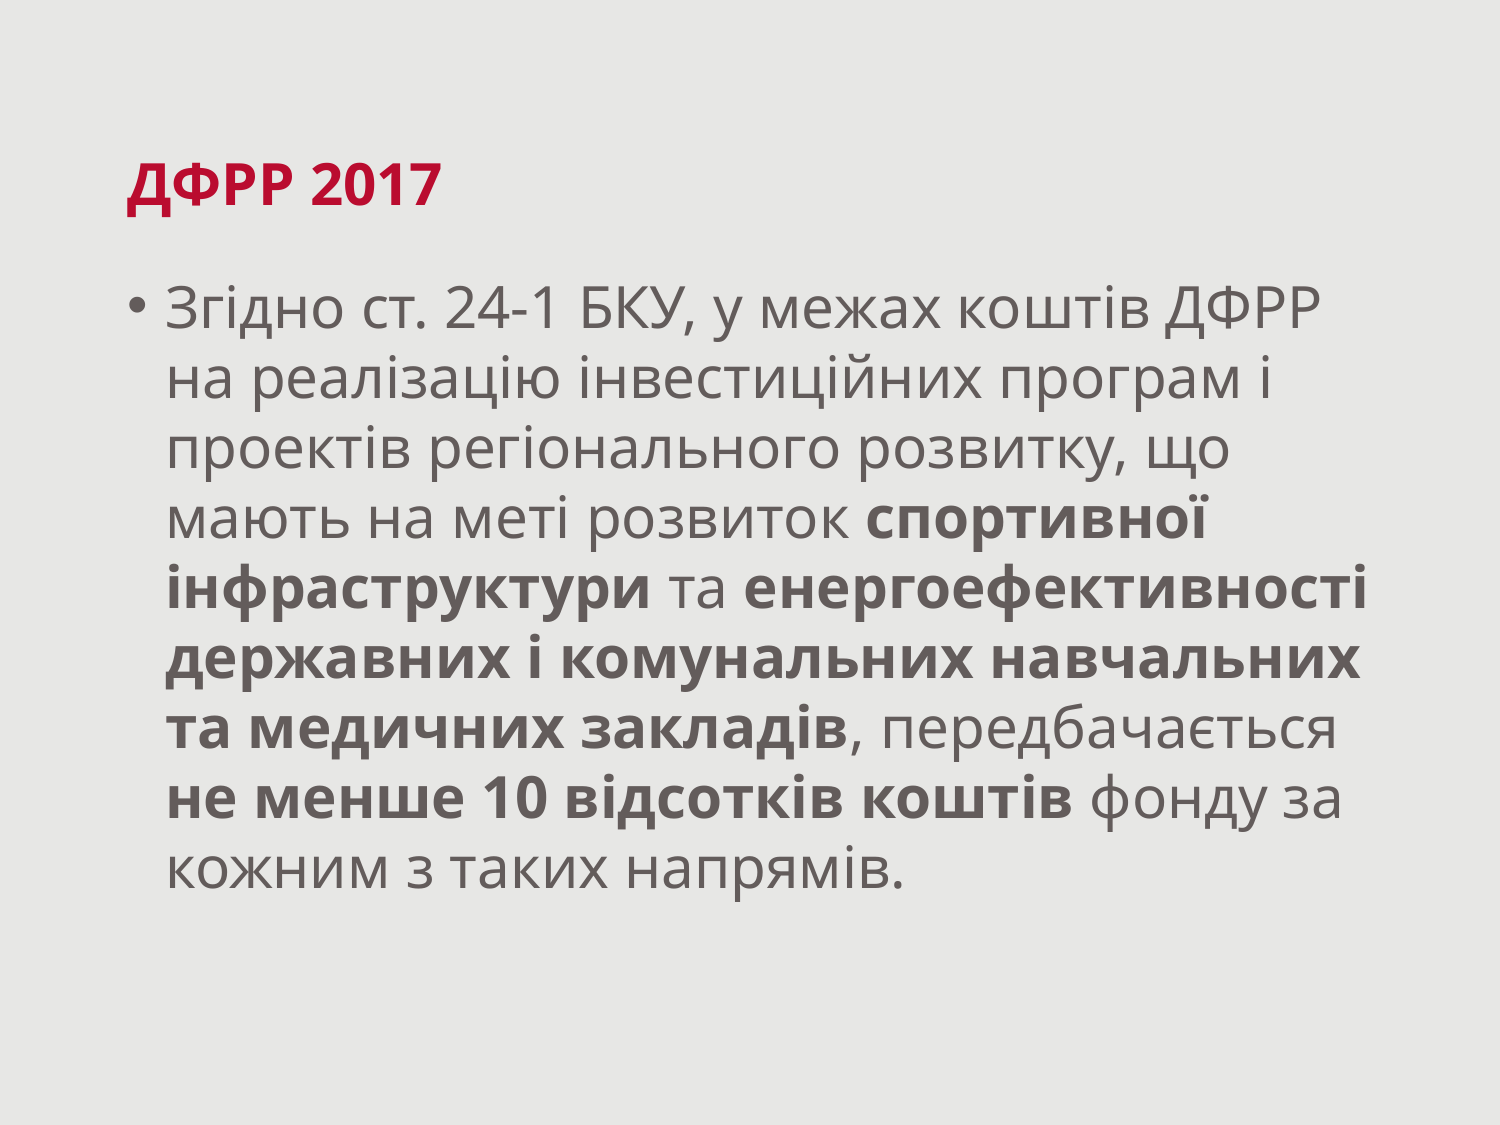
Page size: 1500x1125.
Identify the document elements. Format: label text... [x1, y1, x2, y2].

title ДФРР 2017 [112, 75, 1388, 225]
list Згідно ст. 24-1 БКУ, у межах коштів ДФРР на реалізацію інвестиційних програм і проектів регіонального розвитку, що мають на меті розвиток спортивної інфраструктури та енергоефективності державних і комунальних навчальних та медичних закладів, передбачається не менше 10 відсотків коштів фонду за кожним з таких напрямів. [112, 262, 1388, 938]
